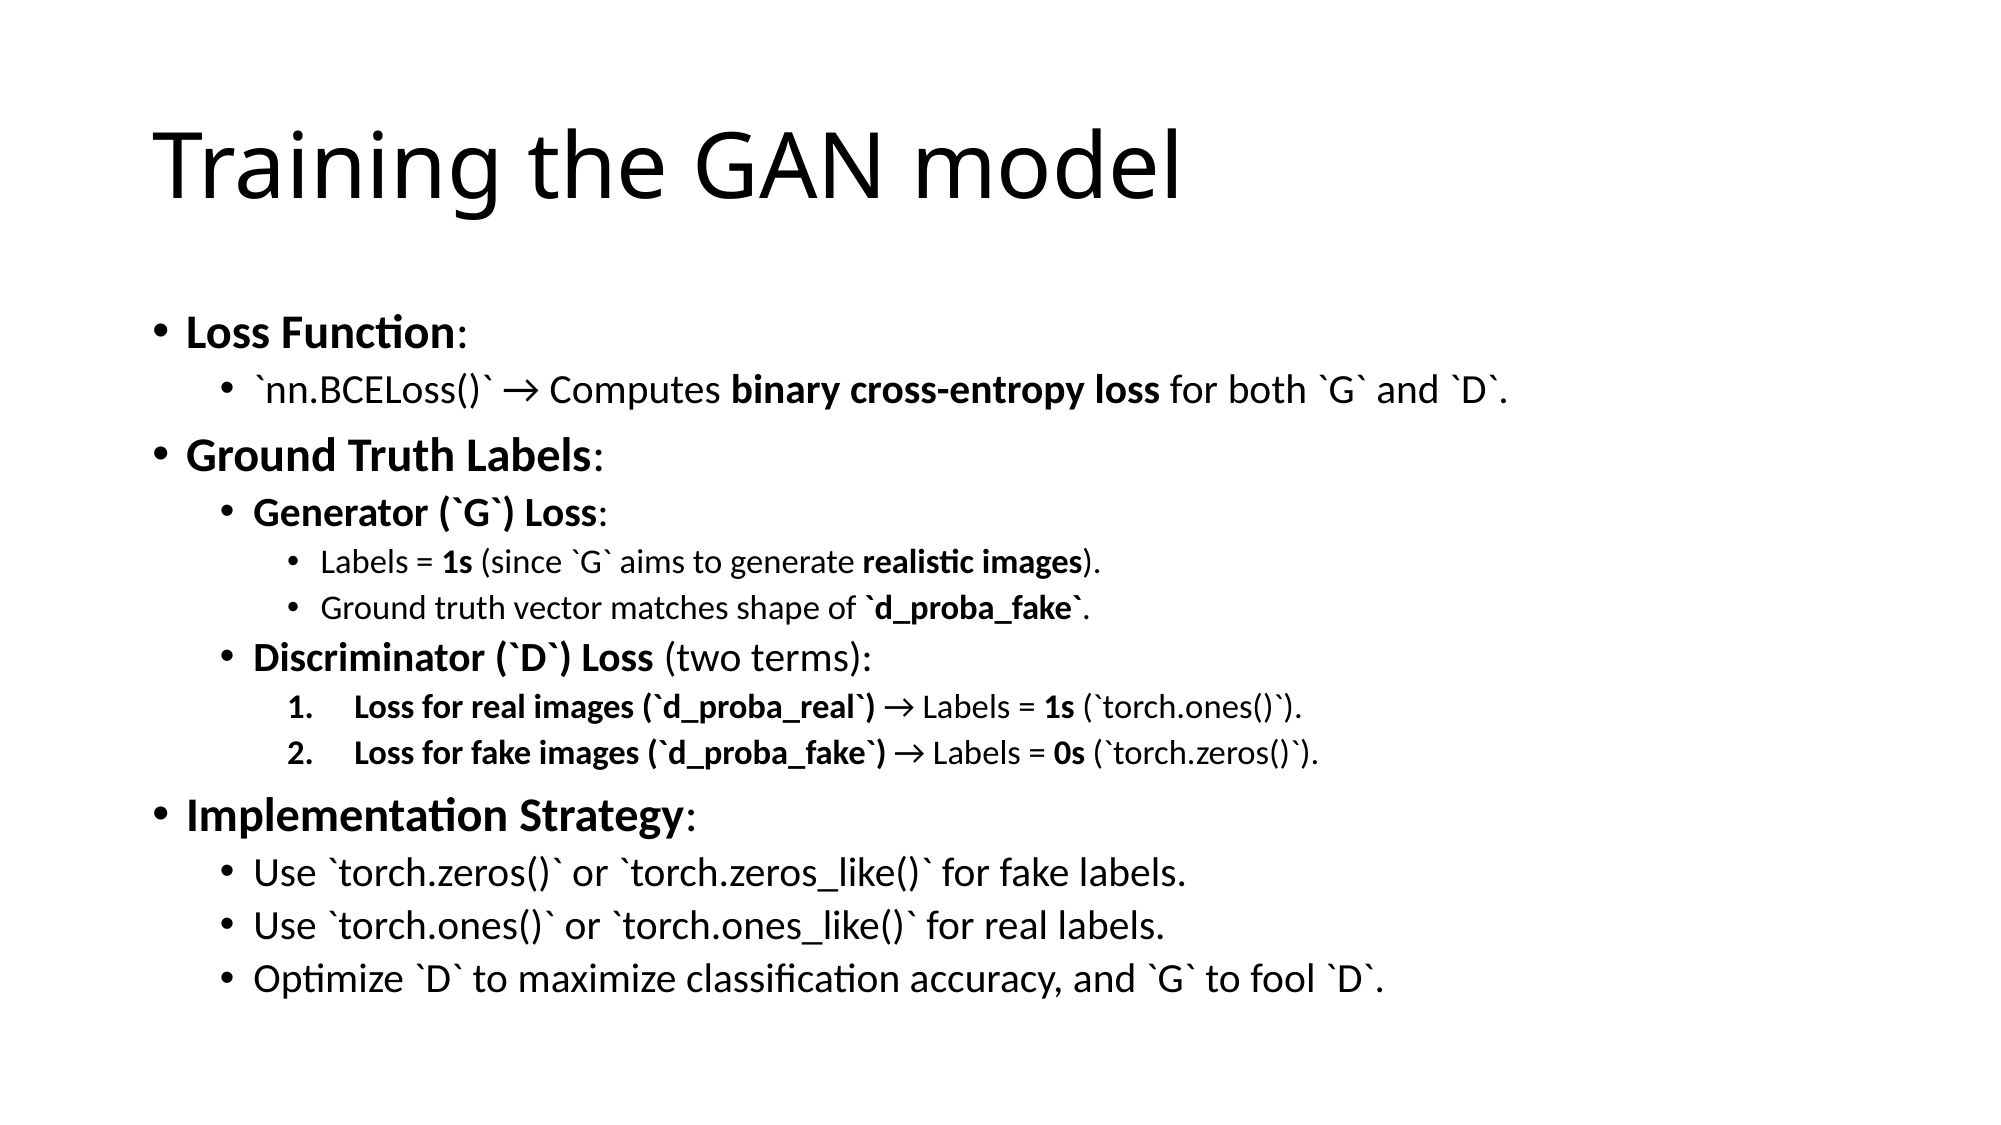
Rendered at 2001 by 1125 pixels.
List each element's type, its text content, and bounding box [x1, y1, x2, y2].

list Loss Function: `nn.BCELoss()` → Computes binary cross-entropy loss for both `G` and `D`. Ground Truth Labels: Generator (`G`) Loss: Labels = 1s (since `G` aims to generate realistic images). Ground truth vector matches shape of `d_proba_fake`. Discriminator (`D`) Loss (two terms): Loss for real images (`d_proba_real`) → Labels = 1s (`torch.ones()`). Loss for fake images (`d_proba_fake`) → Labels = 0s (`torch.zeros()`). Implementation Strategy: Use `torch.zeros()` or `torch.zeros_like()` for fake labels. Use `torch.ones()` or `torch.ones_like()` for real labels. Optimize `D` to maximize classification accuracy, and `G` to fool `D`. [137, 299, 1863, 1014]
title Training the GAN model [137, 59, 1863, 278]
